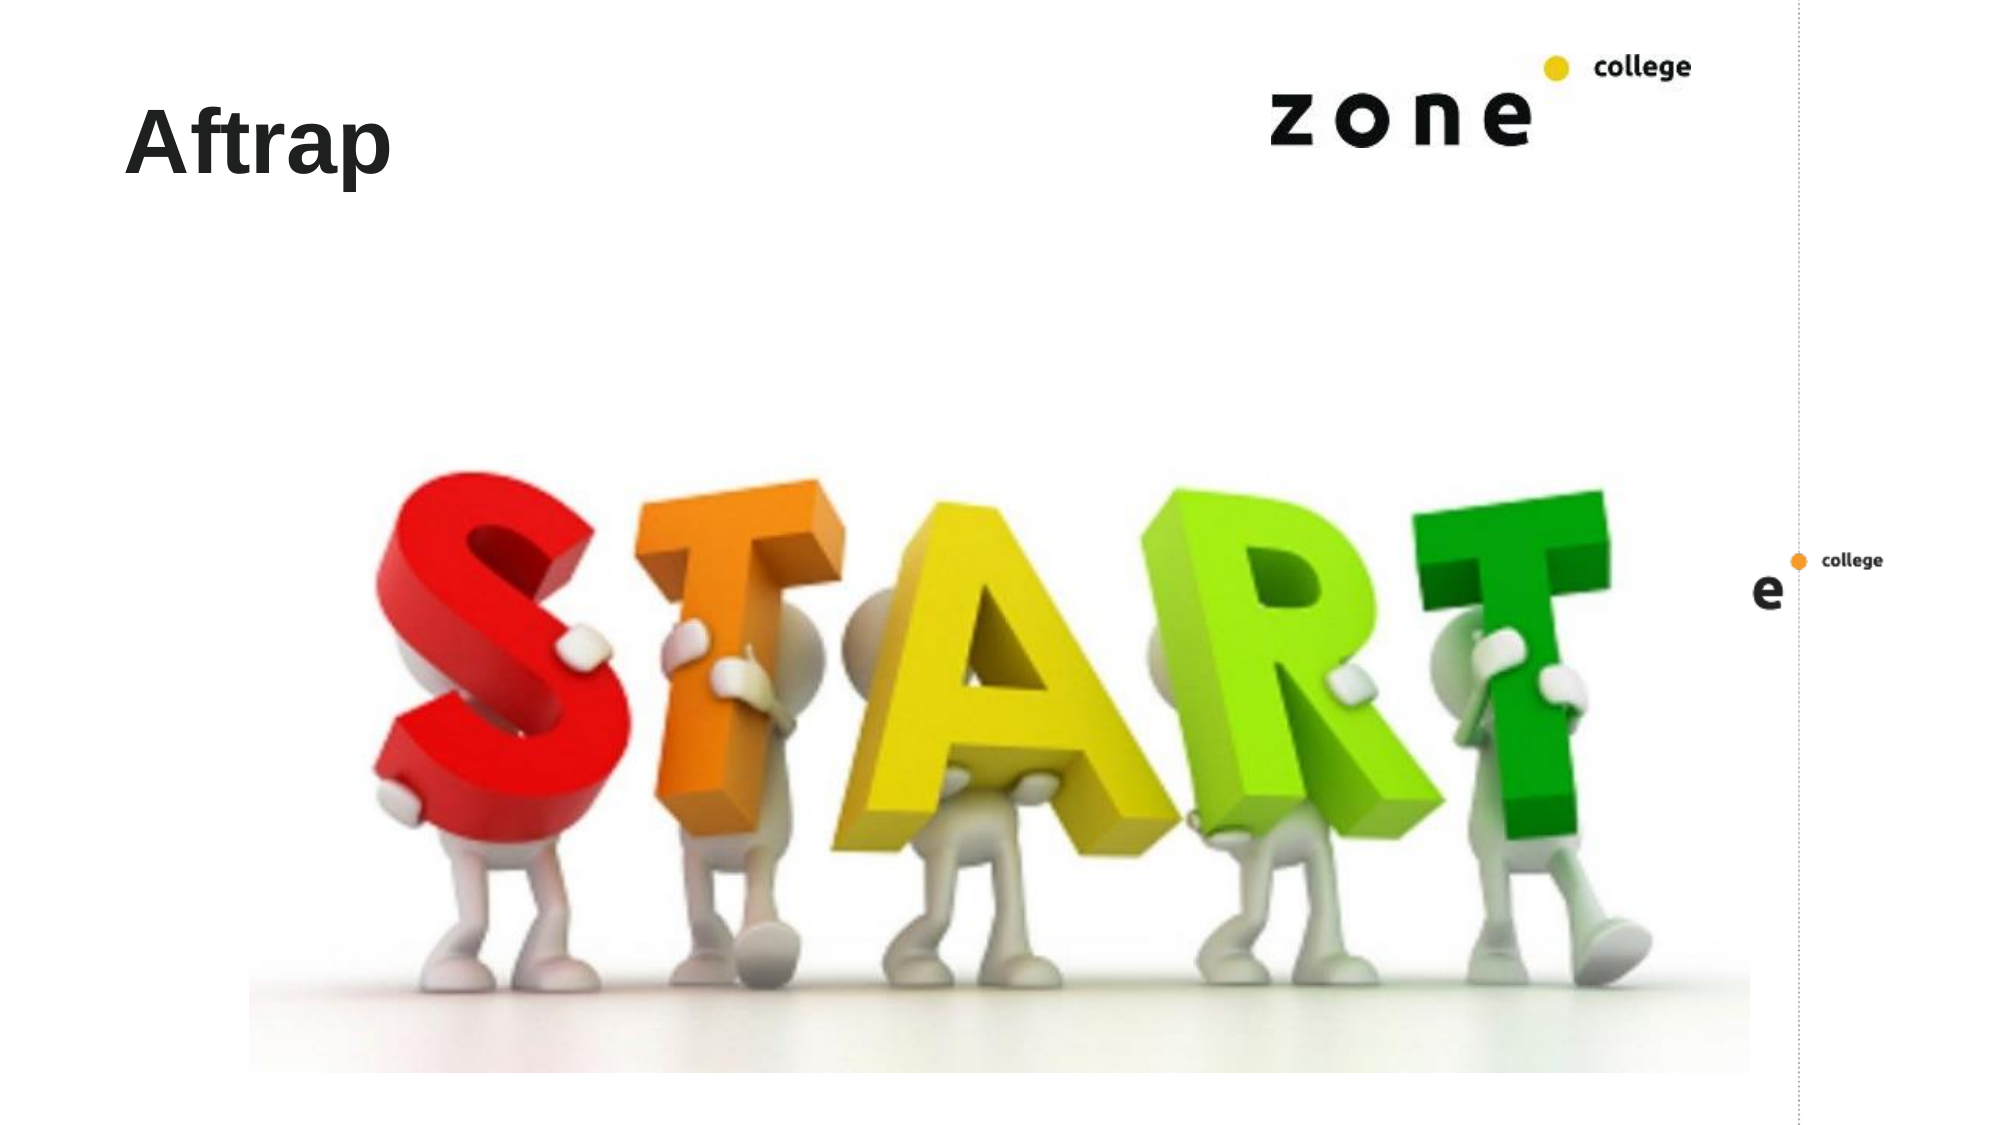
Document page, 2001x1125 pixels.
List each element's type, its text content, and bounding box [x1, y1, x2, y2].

picture [249, 0, 2001, 1125]
title Aftrap [124, 94, 1607, 272]
